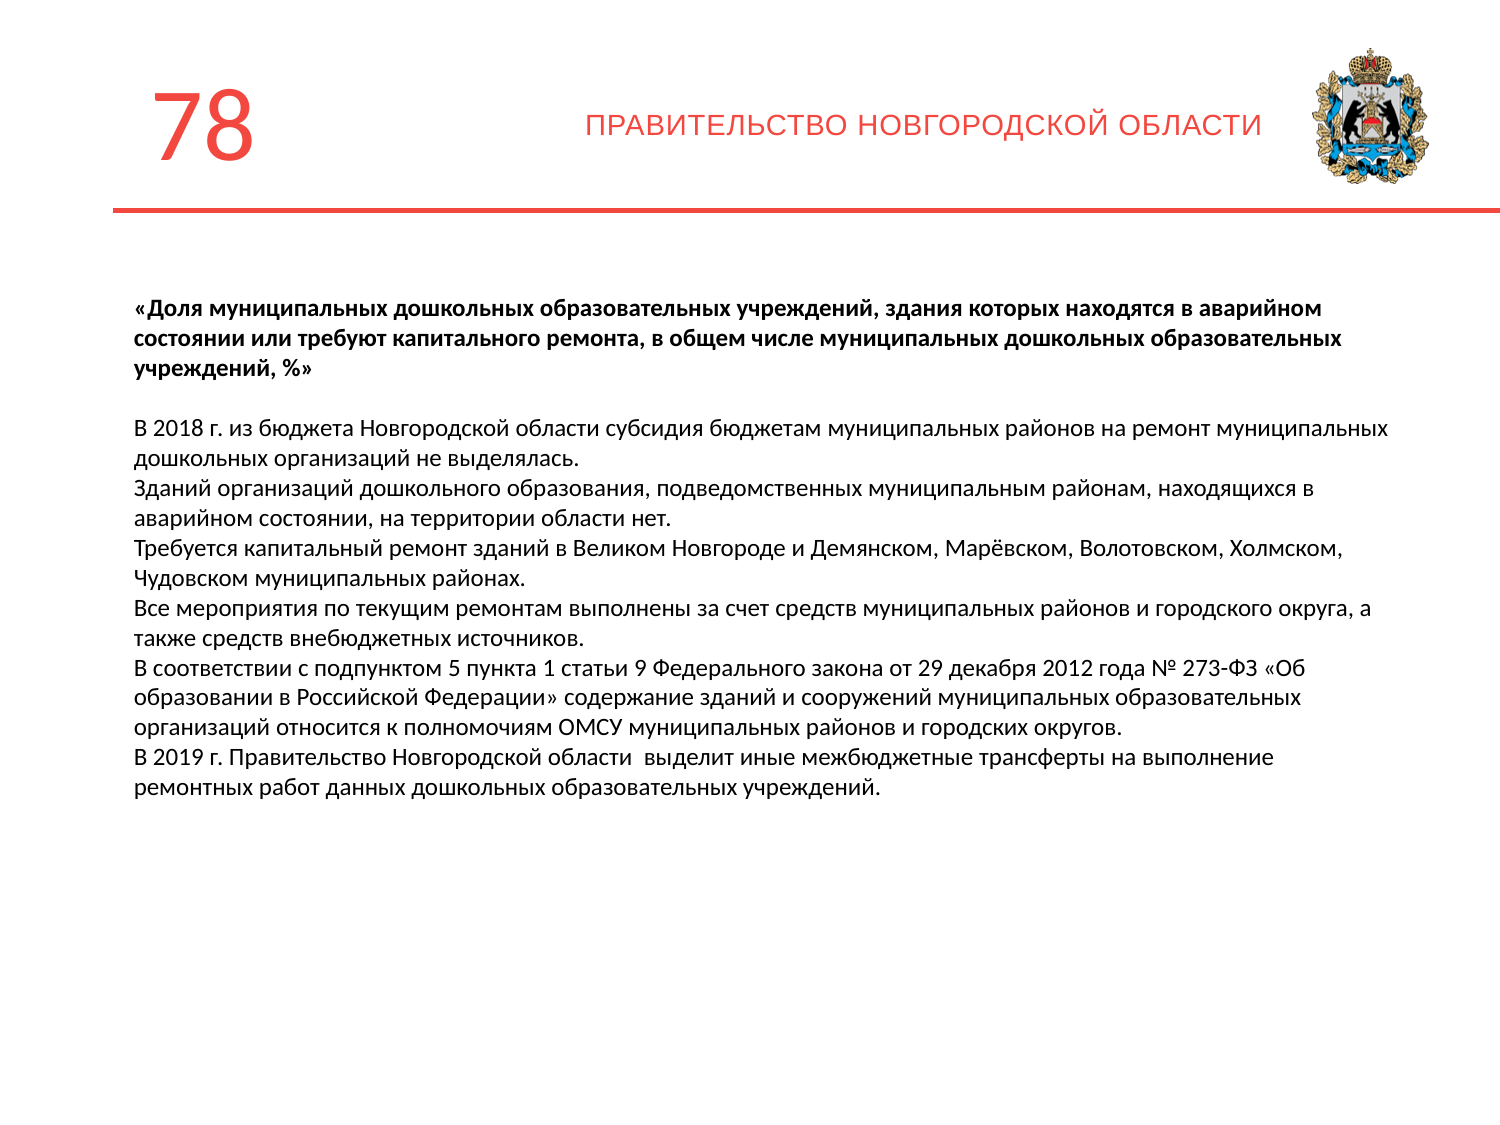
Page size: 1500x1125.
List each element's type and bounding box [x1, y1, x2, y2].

text_box [570, 102, 1311, 147]
picture [1311, 48, 1429, 184]
text_box [135, 48, 272, 189]
text_box [118, 284, 1413, 808]
